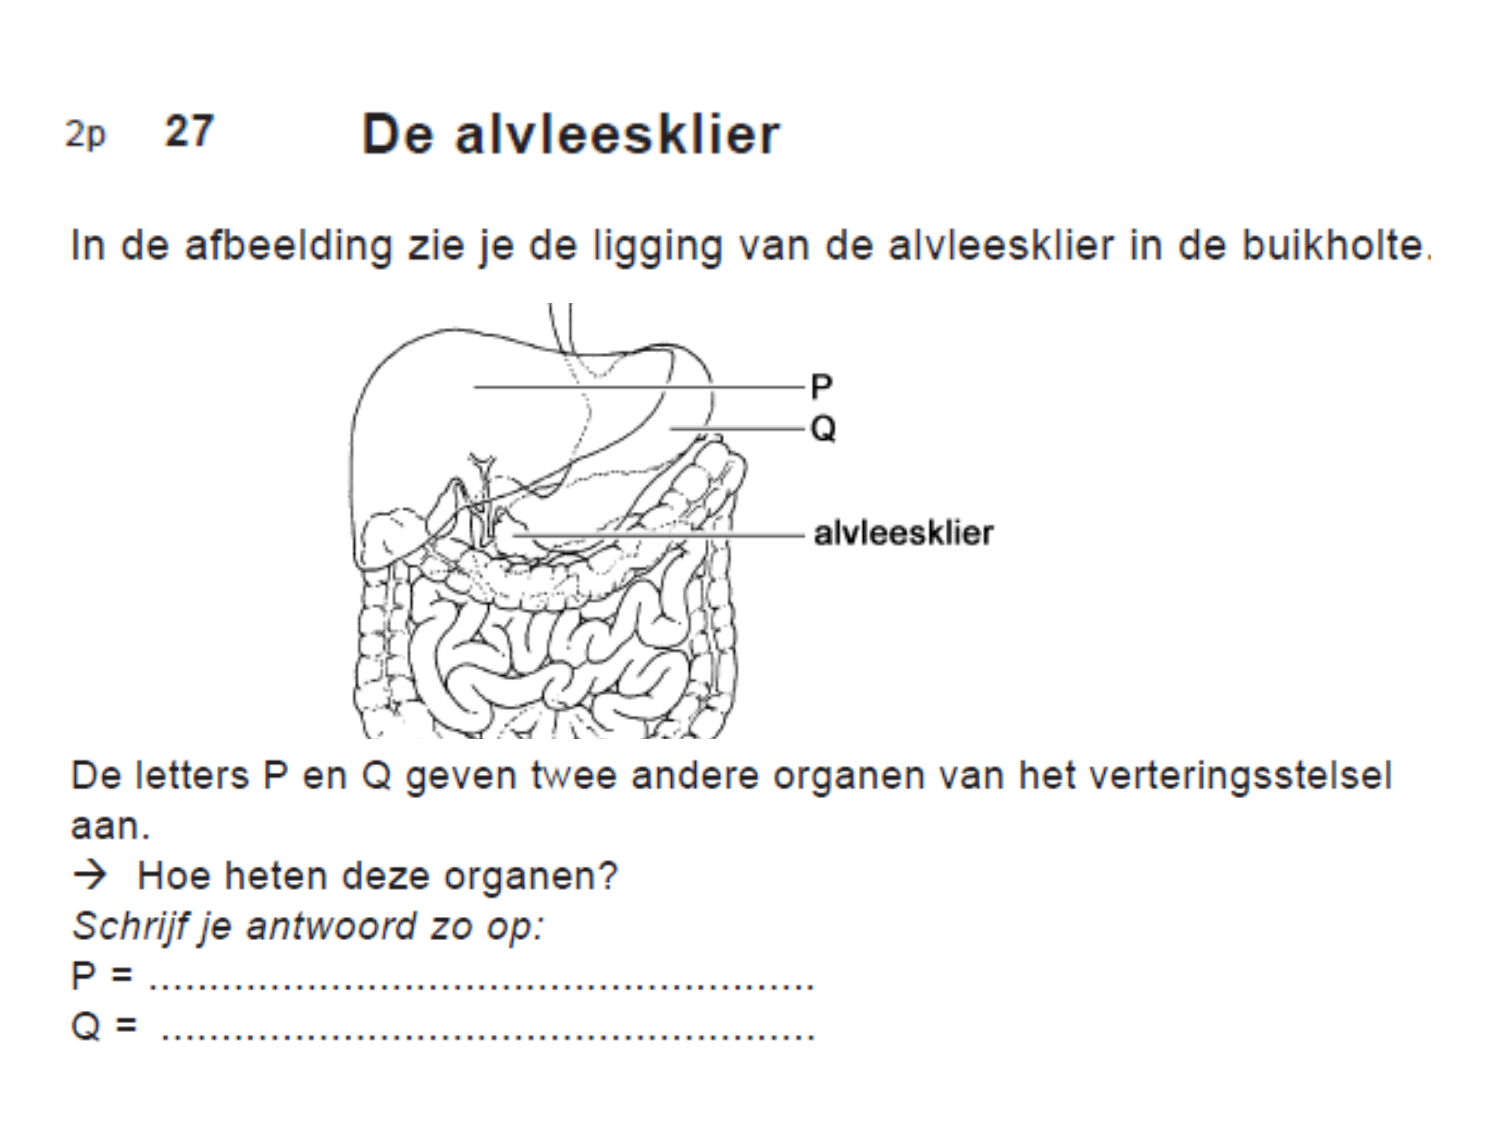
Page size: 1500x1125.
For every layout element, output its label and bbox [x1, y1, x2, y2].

picture [349, 89, 796, 176]
picture [52, 89, 238, 200]
picture [52, 207, 1431, 1058]
